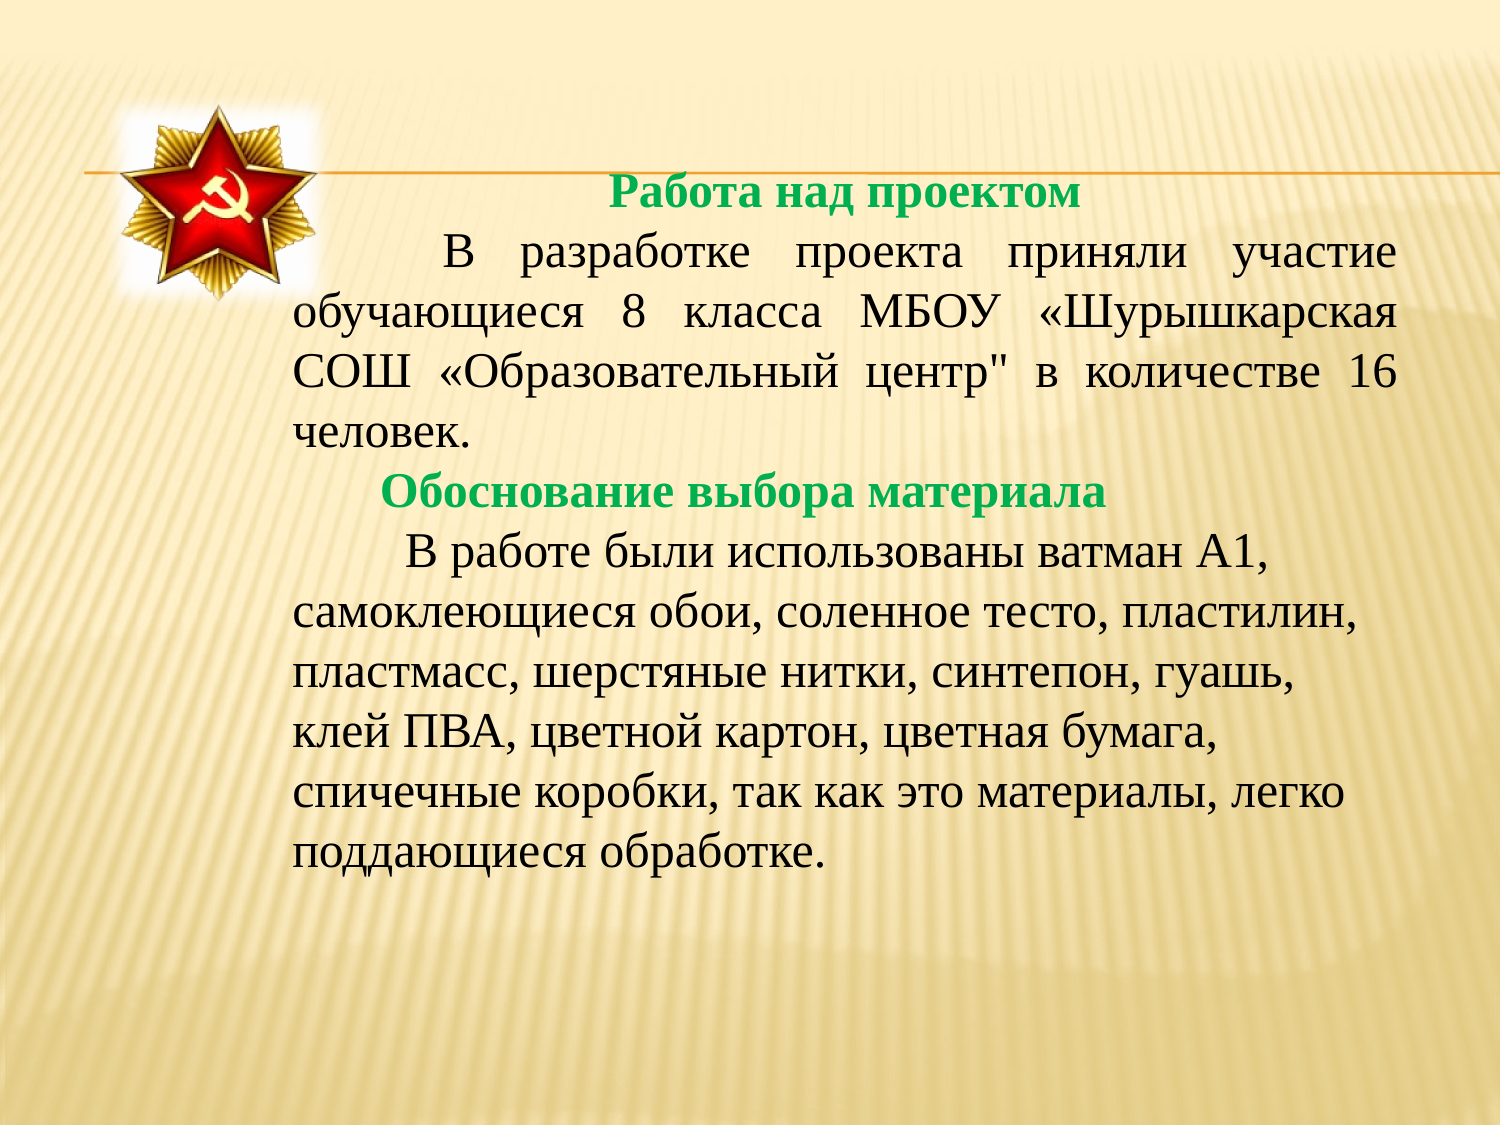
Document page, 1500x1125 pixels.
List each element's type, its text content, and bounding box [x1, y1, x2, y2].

text_box Работа над проектом В разработке проекта приняли участие обучающиеся 8 класса МБОУ «Шурышкарская СОШ «Образовательный центр" в количестве 16 человек. Обоснование выбора материала В работе были использованы ватман А1, самоклеющиеся обои, соленное тесто, пластилин, пластмасс, шерстяные нитки, синтепон, гуашь, клей ПВА, цветной картон, цветная бумага, спичечные коробки, так как это материалы, легко поддающиеся обработке. [277, 149, 1413, 1065]
picture [99, 89, 337, 315]
